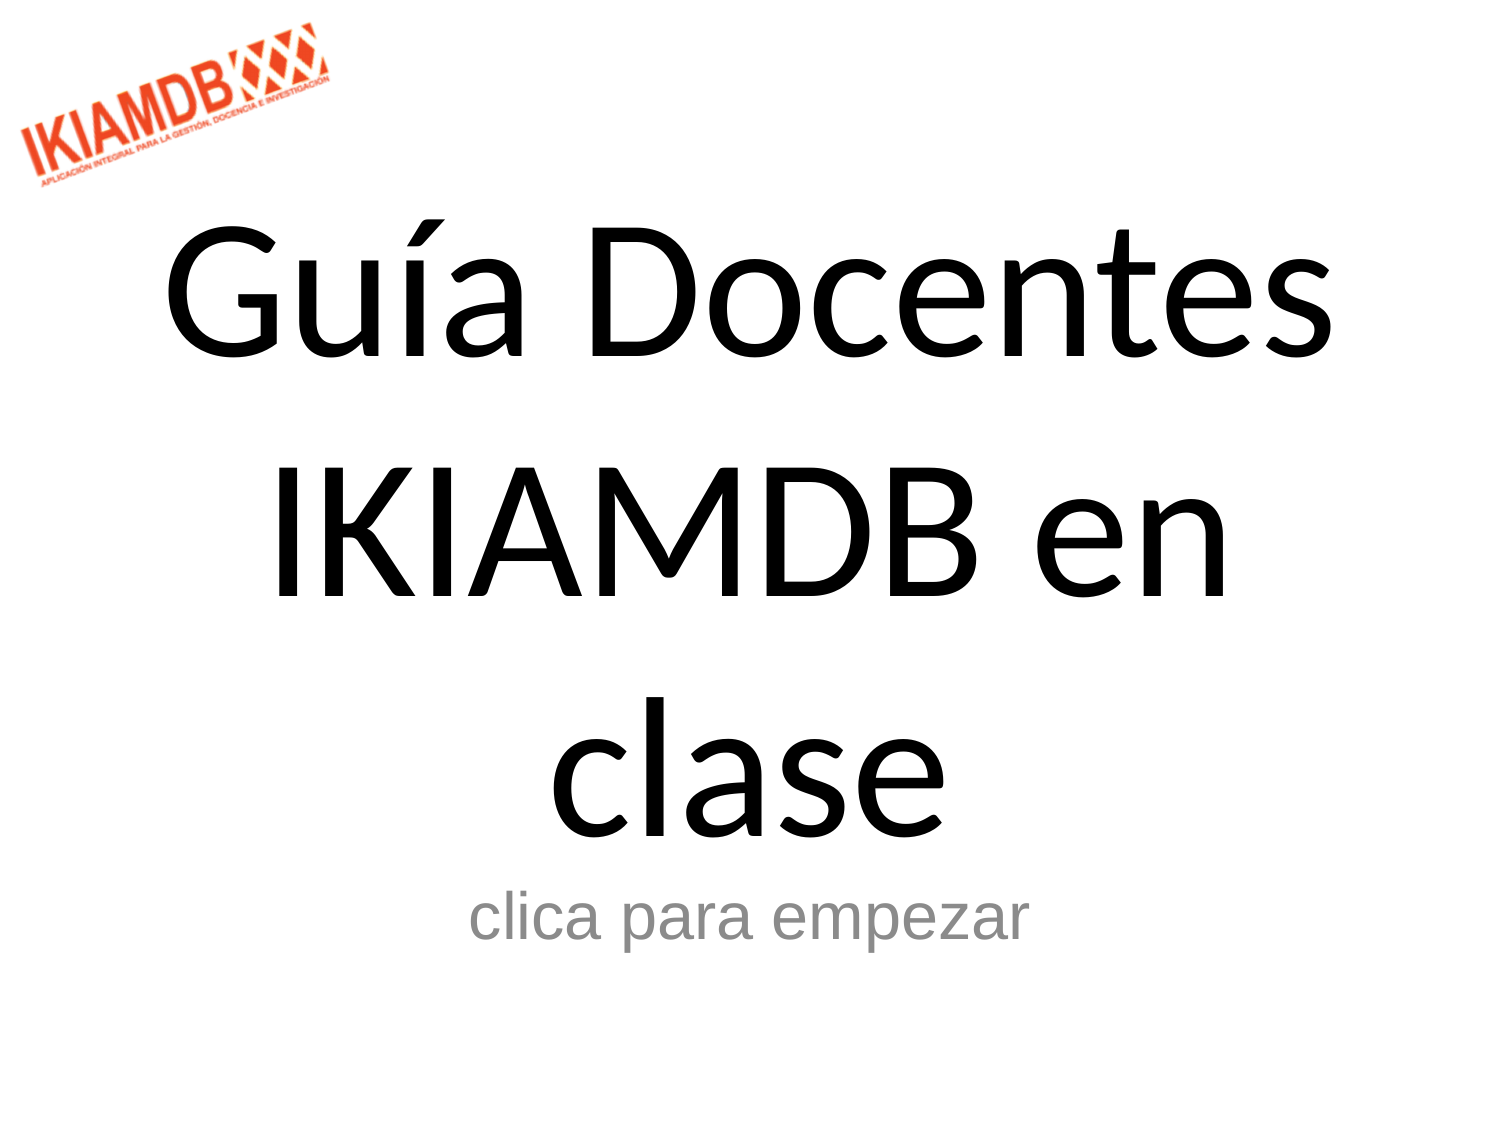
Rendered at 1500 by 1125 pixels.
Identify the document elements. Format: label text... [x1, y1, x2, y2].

title Guía Docentes IKIAMDB en clase [112, 149, 1388, 391]
subtitle clica para empezar [225, 865, 1275, 1125]
picture [19, 21, 334, 190]
